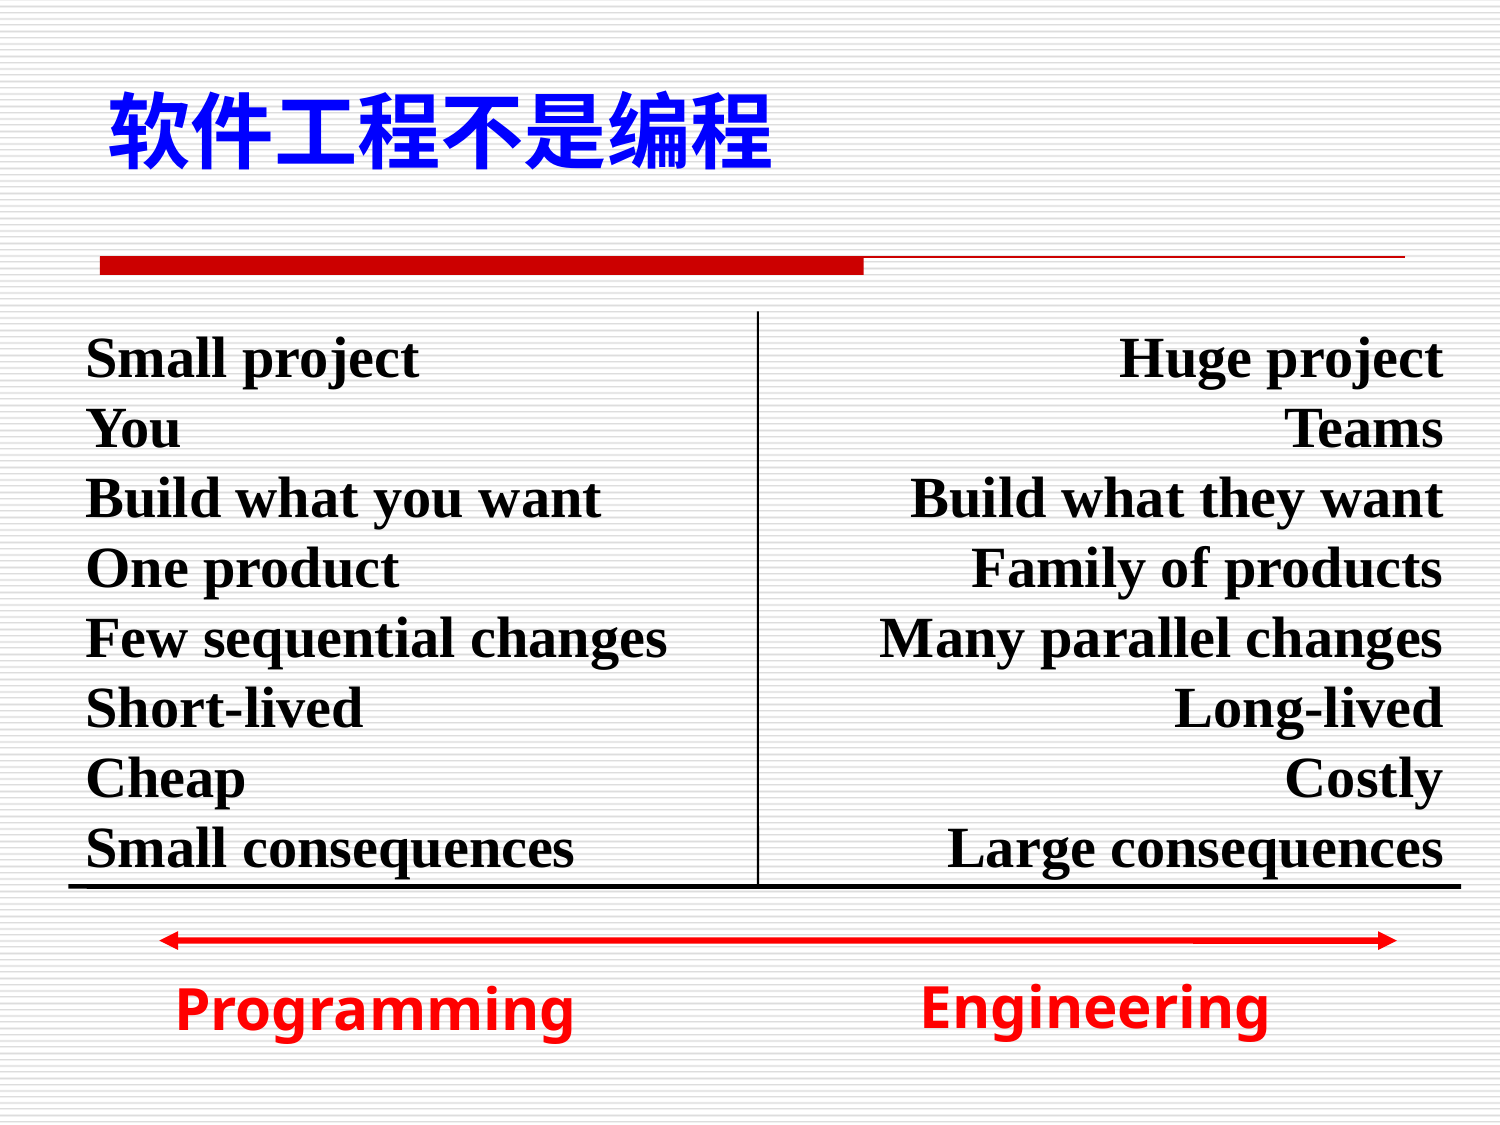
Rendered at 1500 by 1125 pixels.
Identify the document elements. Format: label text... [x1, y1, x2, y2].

text_box [159, 934, 1397, 947]
text_box Engineering [904, 976, 1348, 1047]
picture [0, 0, 1500, 1125]
text_box Programming [159, 978, 632, 1049]
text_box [70, 311, 1459, 887]
text_box 软件工程不是编程 [92, 39, 1331, 220]
